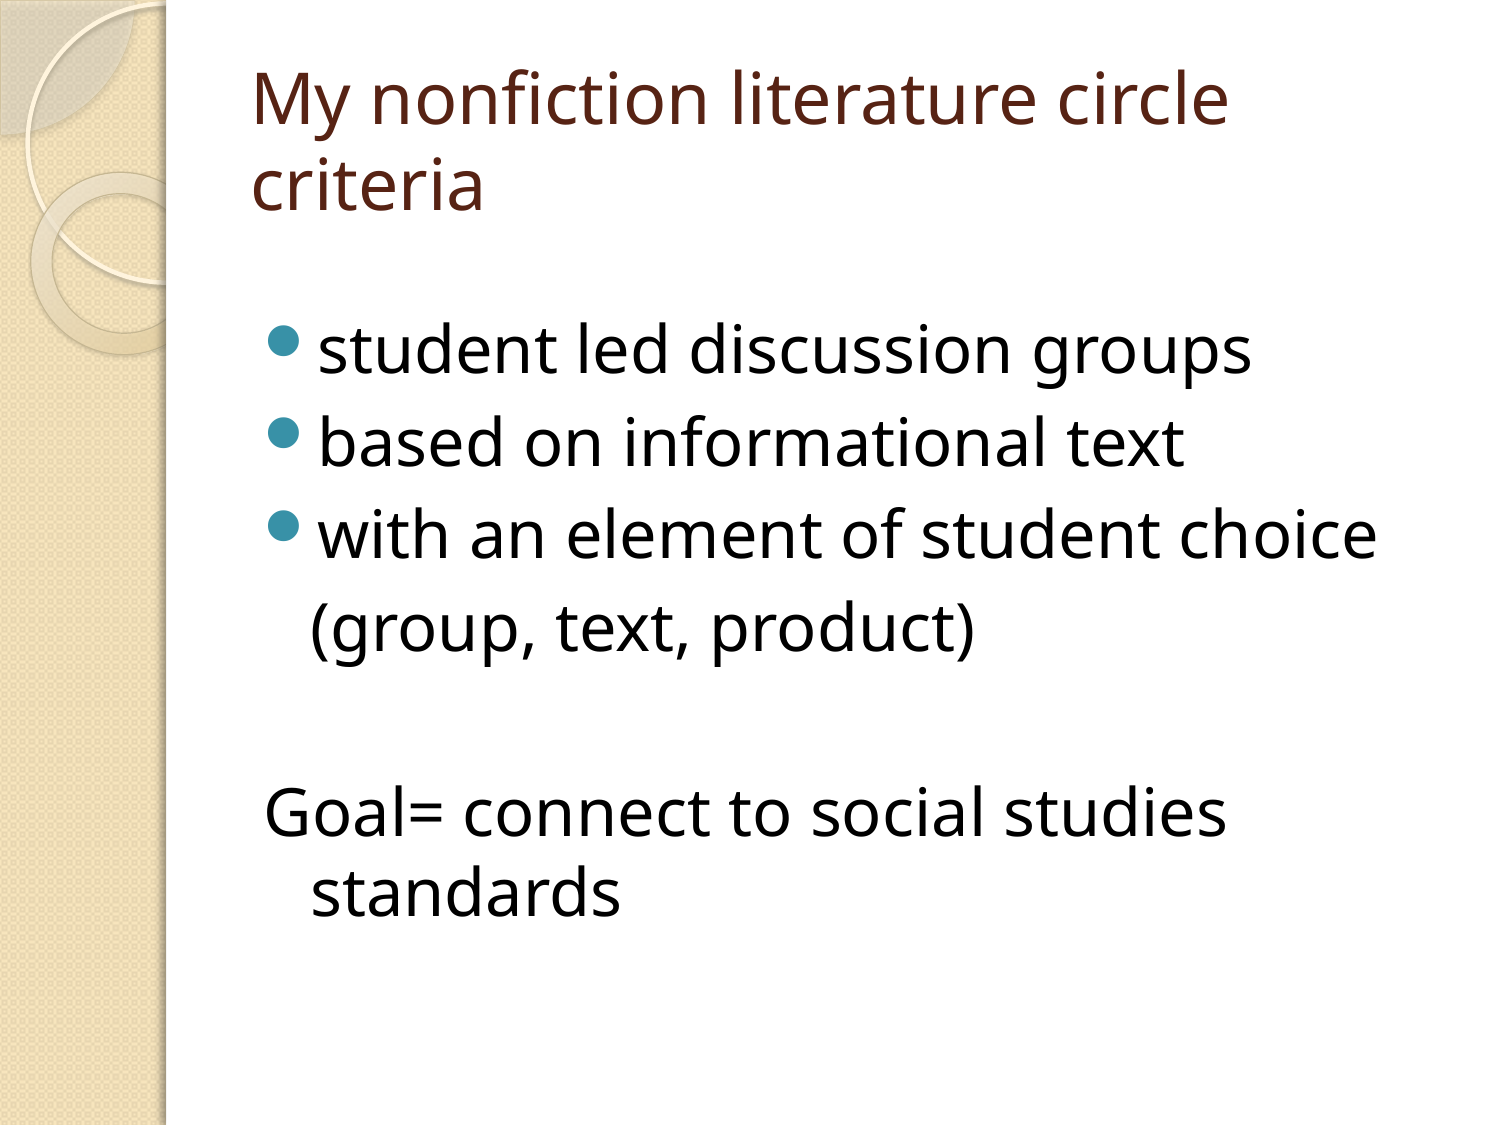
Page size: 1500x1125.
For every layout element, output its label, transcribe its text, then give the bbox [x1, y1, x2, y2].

title My nonfiction literature circle criteria [235, 45, 1466, 233]
list student led discussion groups based on informational text with an element of student choice (group, text, product) Goal= connect to social studies standards [235, 299, 1466, 1025]
